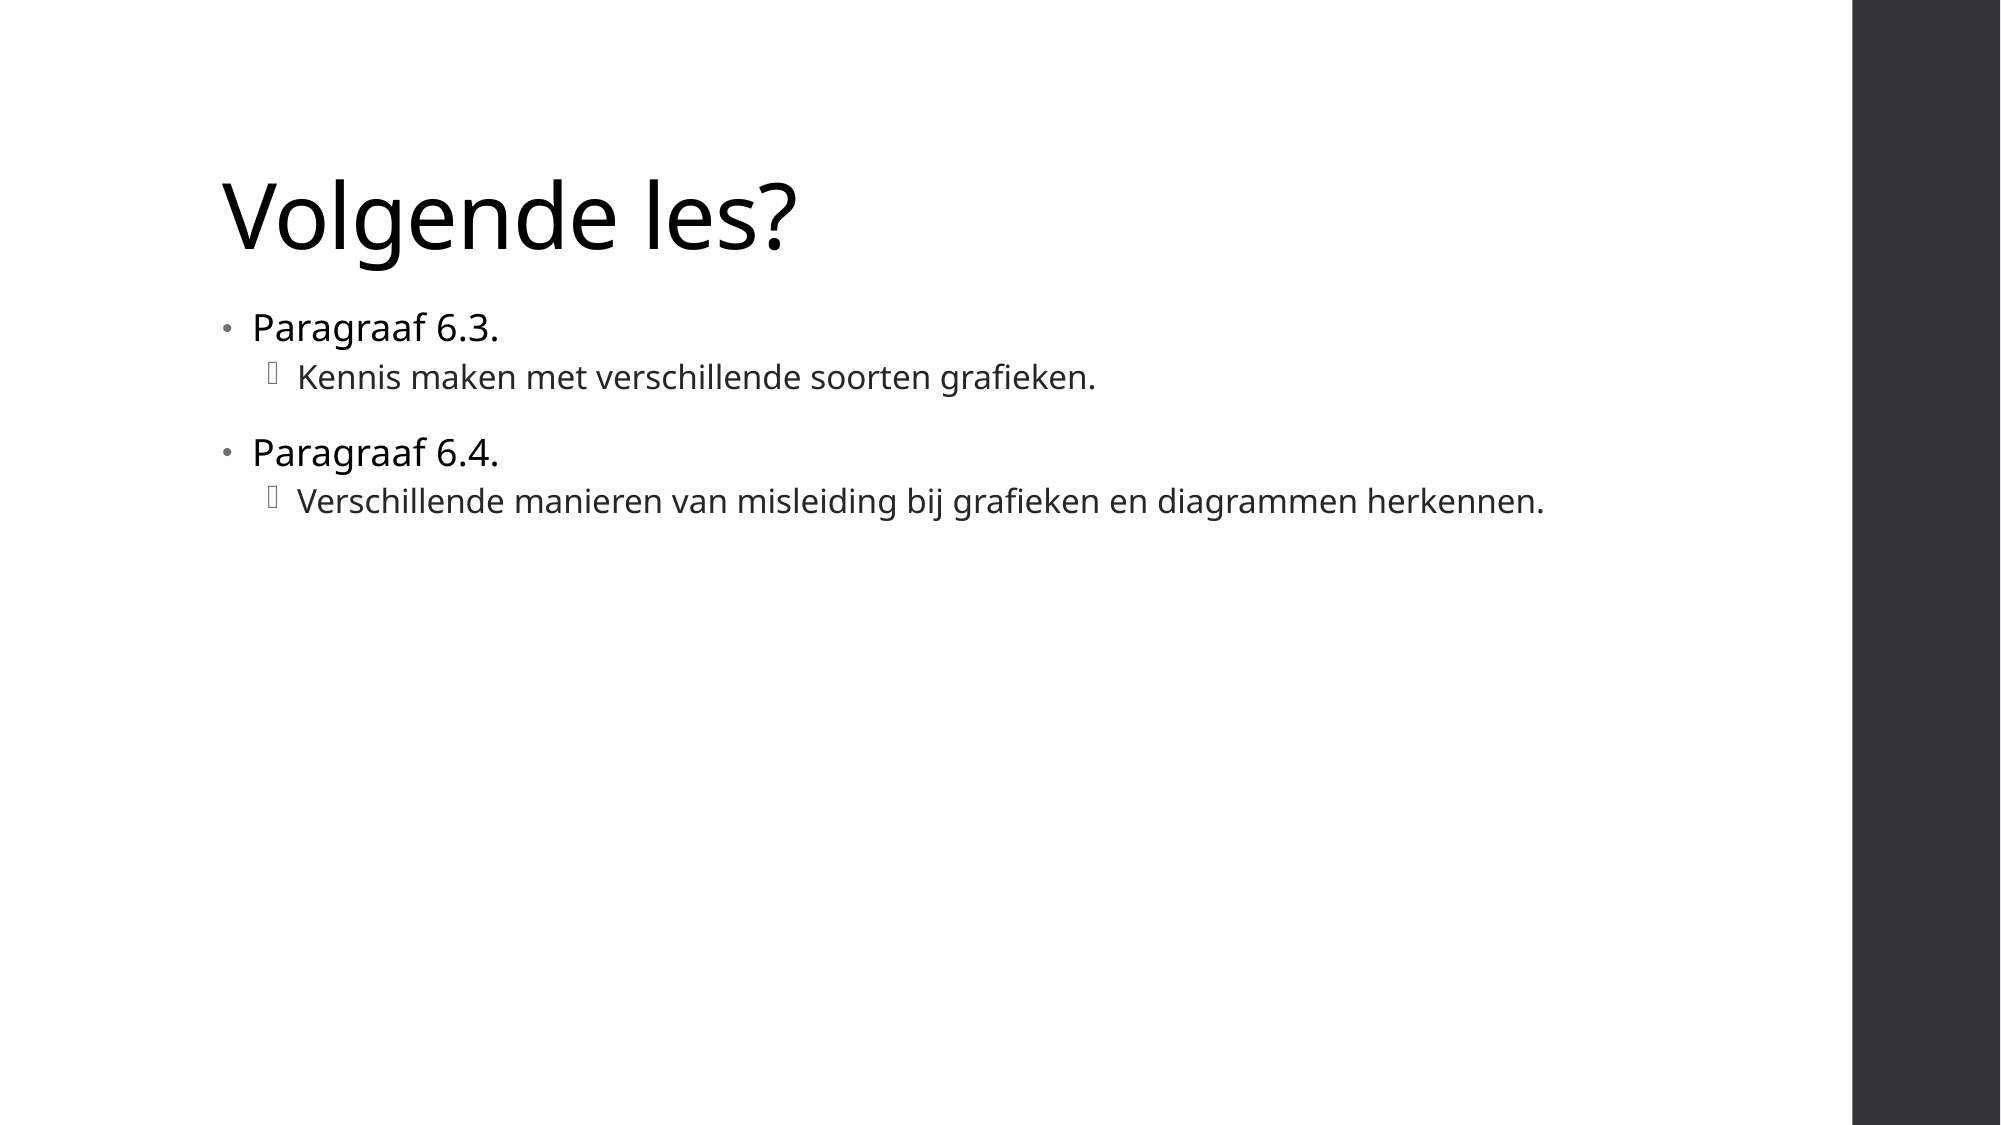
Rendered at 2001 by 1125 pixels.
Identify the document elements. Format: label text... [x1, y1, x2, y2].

list Paragraaf 6.3. Kennis maken met verschillende soorten grafieken. Paragraaf 6.4. Verschillende manieren van misleiding bij grafieken en diagrammen herkennen. [206, 299, 1617, 1014]
title Volgende les? [206, 60, 1797, 278]
